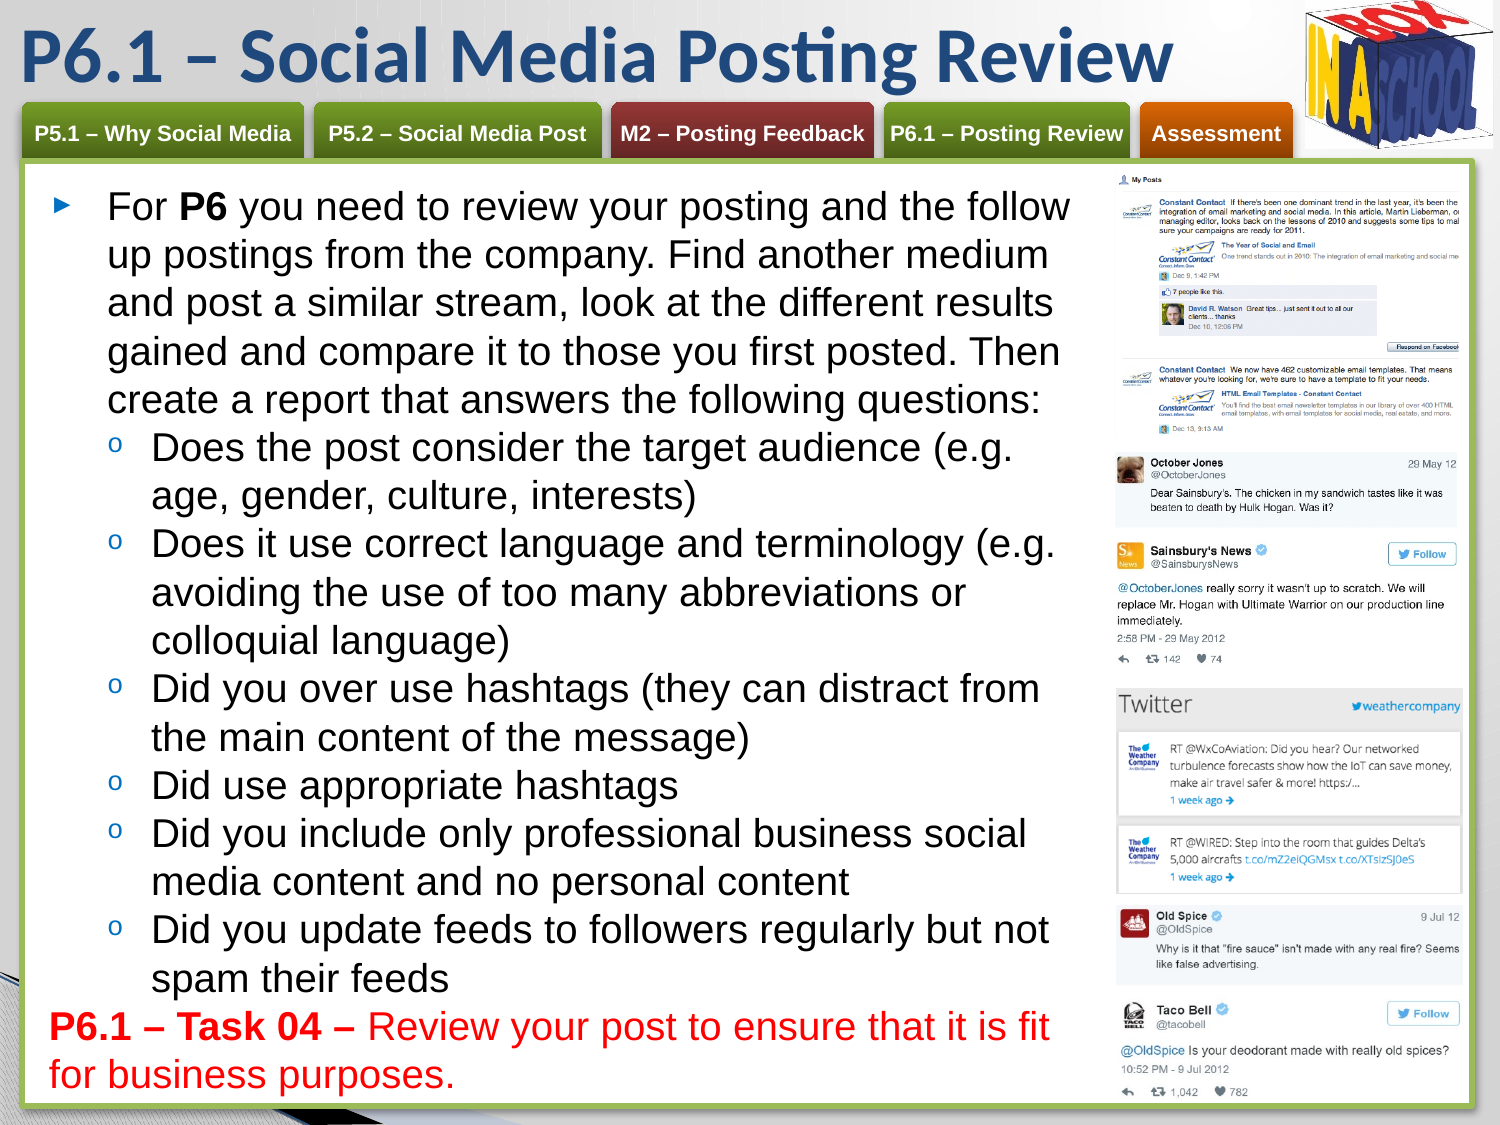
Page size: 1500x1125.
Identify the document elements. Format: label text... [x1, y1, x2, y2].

picture [1115, 451, 1457, 670]
picture [1115, 904, 1464, 1101]
title P6.1 – Social Media Posting Review [5, 0, 1270, 102]
picture [281, 1114, 303, 1125]
text_box For P6 you need to review your posting and the follow up postings from the company. Find another medium and post a similar stream, look at the different results gained and compare it to those you first posted. Then create a report that answers the following questions: Does the post consider the target audience (e.g. age, gender, culture, interests) Does it use correct language and terminology (e.g. avoiding the use of too many abbreviations or colloquial language) Did you over use hashtags (they can distract from the main content of the message) Did use appropriate hashtags Did you include only professional business social media content and no personal content Did you update feeds to followers regularly but not spam their feeds P6.1 – Task 04 – Review your post to ensure that it is fit for business purposes. [34, 172, 1116, 1105]
picture [1305, 0, 1494, 149]
picture [1115, 688, 1464, 894]
picture [1115, 172, 1459, 436]
